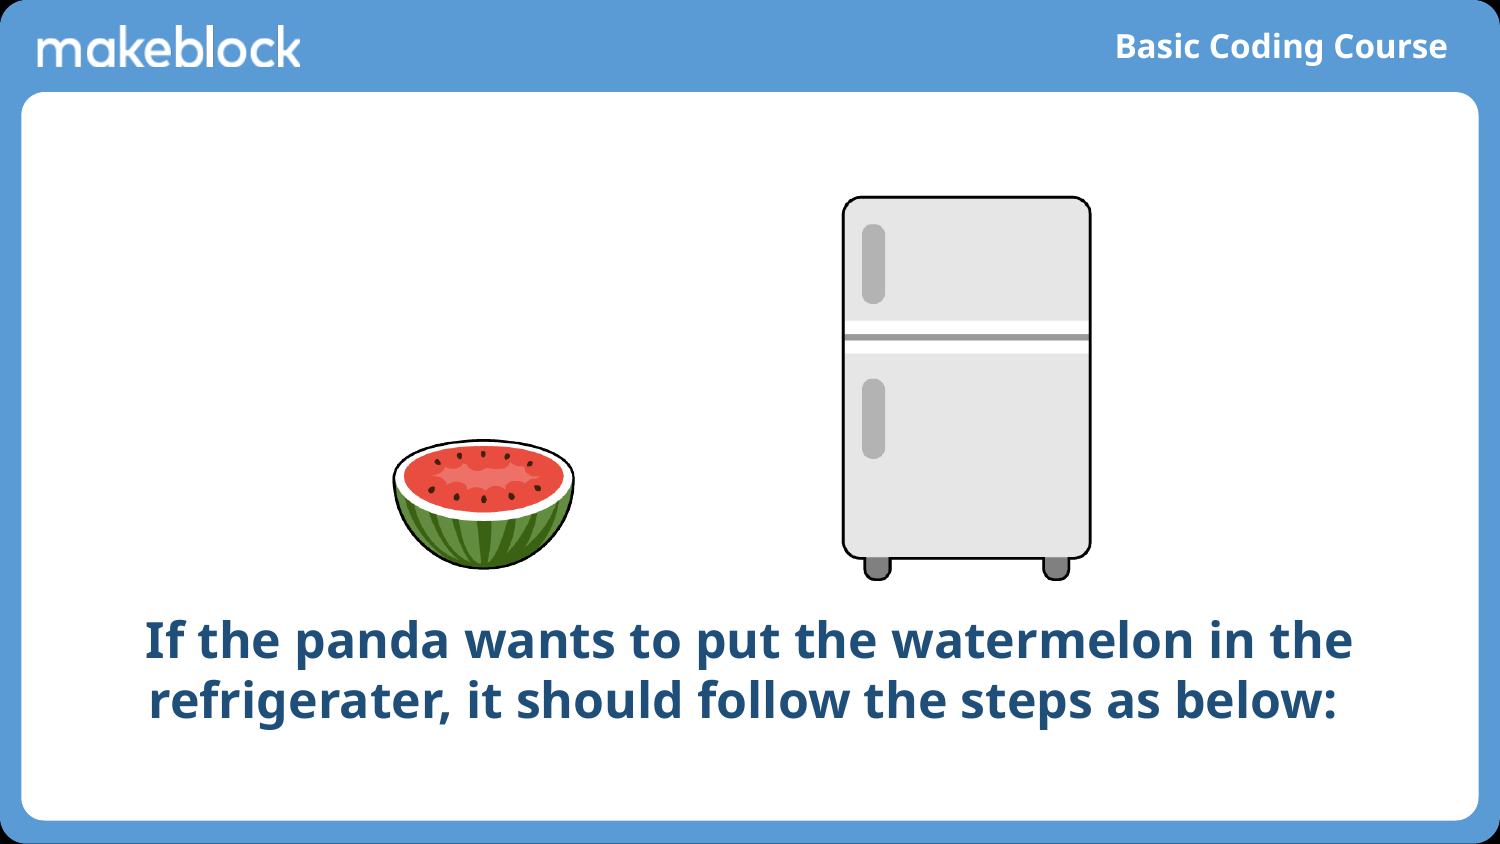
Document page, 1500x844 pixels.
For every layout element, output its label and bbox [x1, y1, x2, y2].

text_box [0, 0, 1500, 844]
picture [392, 438, 575, 570]
picture [841, 194, 1092, 581]
